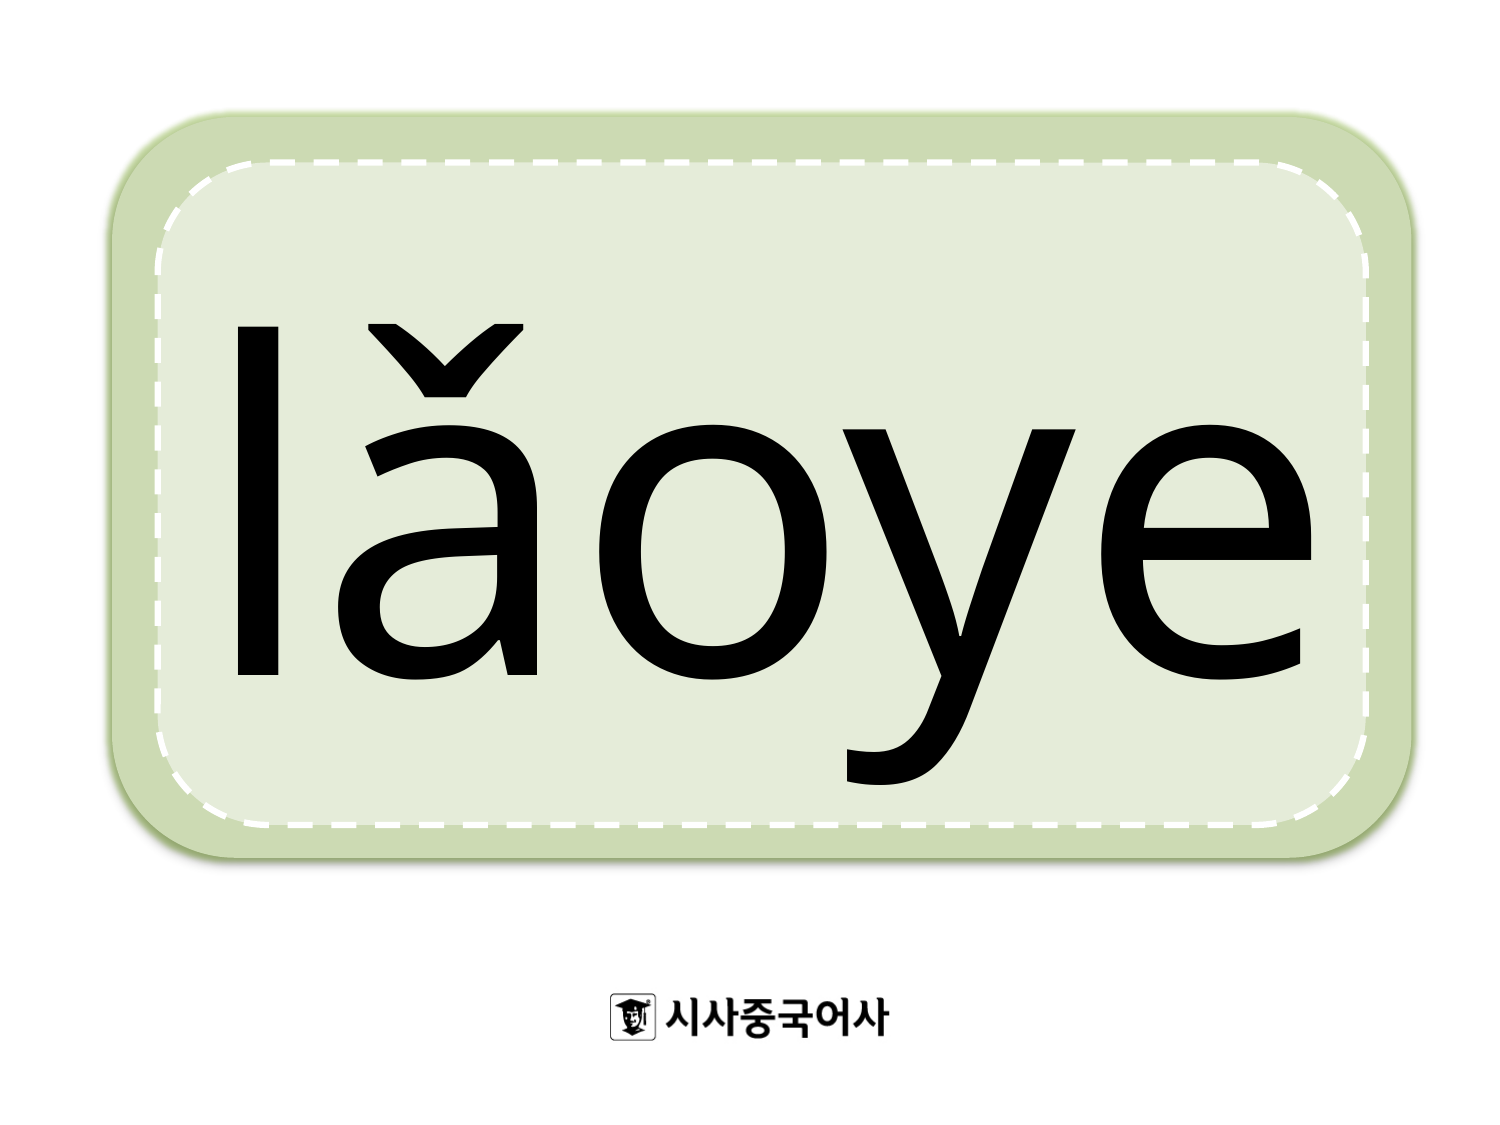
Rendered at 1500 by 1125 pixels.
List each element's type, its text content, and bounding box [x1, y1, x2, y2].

text_box lǎoye [162, 160, 1371, 824]
picture [602, 987, 898, 1047]
